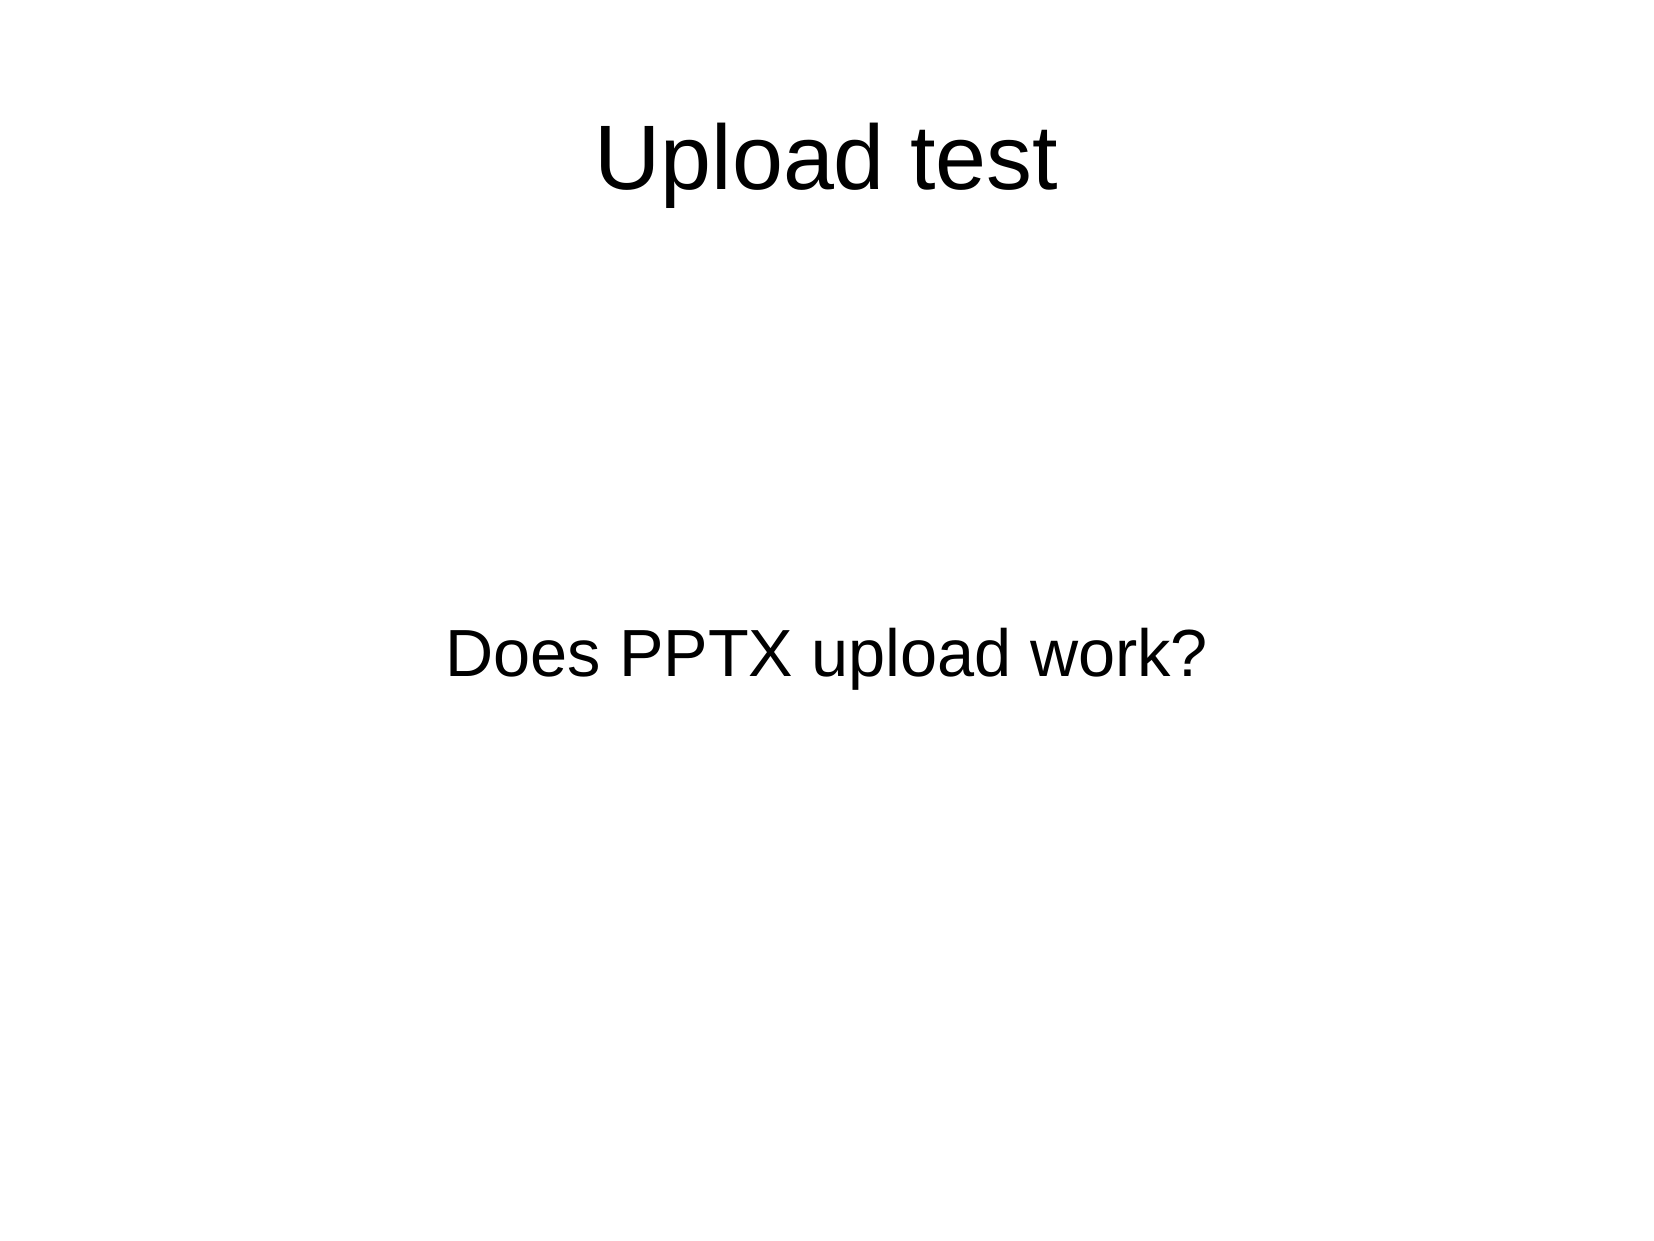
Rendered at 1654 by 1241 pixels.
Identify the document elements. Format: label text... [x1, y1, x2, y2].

text_box Upload test [82, 49, 1571, 257]
text_box Does PPTX upload work? [82, 290, 1571, 1010]
